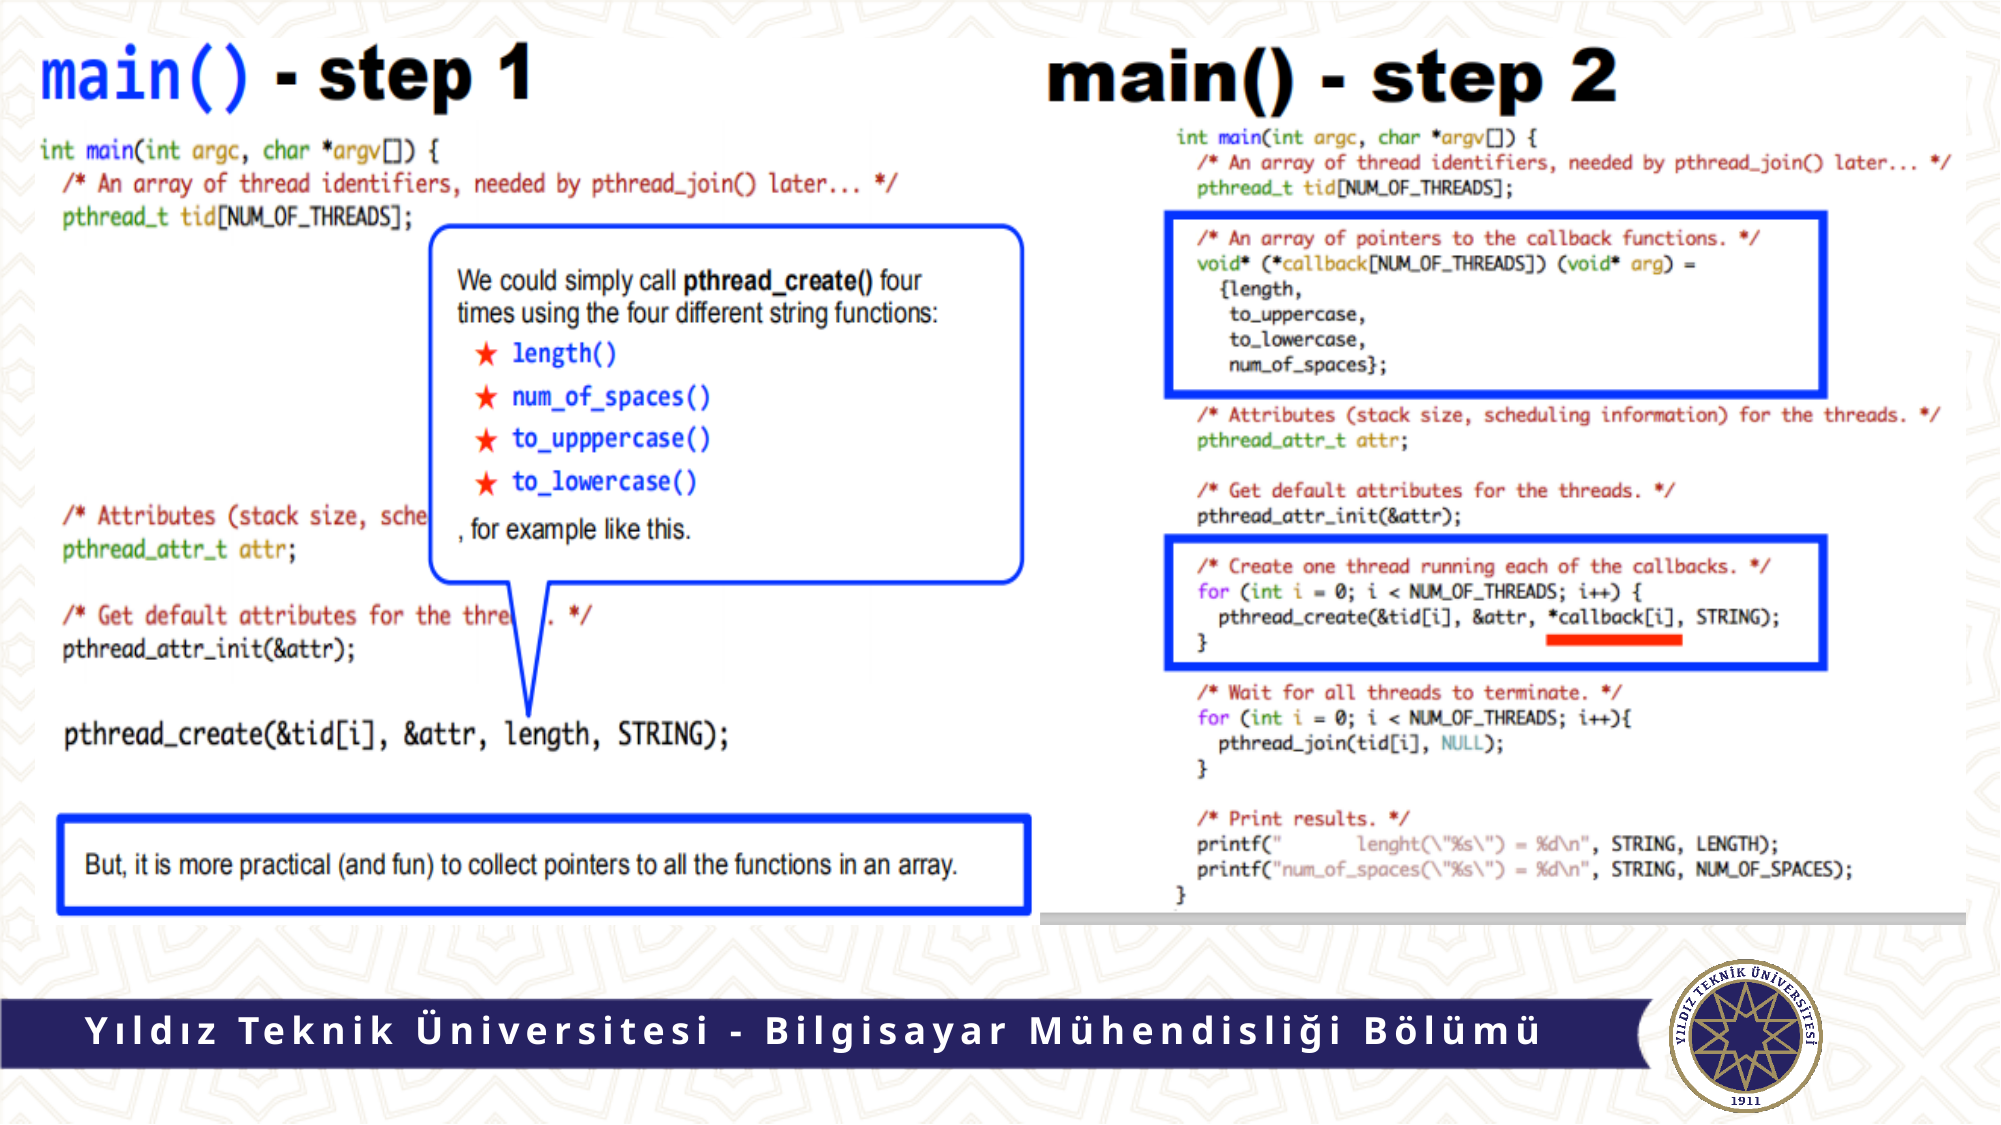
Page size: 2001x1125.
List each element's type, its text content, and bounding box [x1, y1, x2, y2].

picture [0, 0, 2000, 1125]
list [1040, 38, 1966, 925]
footer Yıldız Teknik Üniversitesi - Bilgisayar Mühendisliği Bölümü [0, 997, 1628, 1069]
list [35, 38, 1040, 925]
